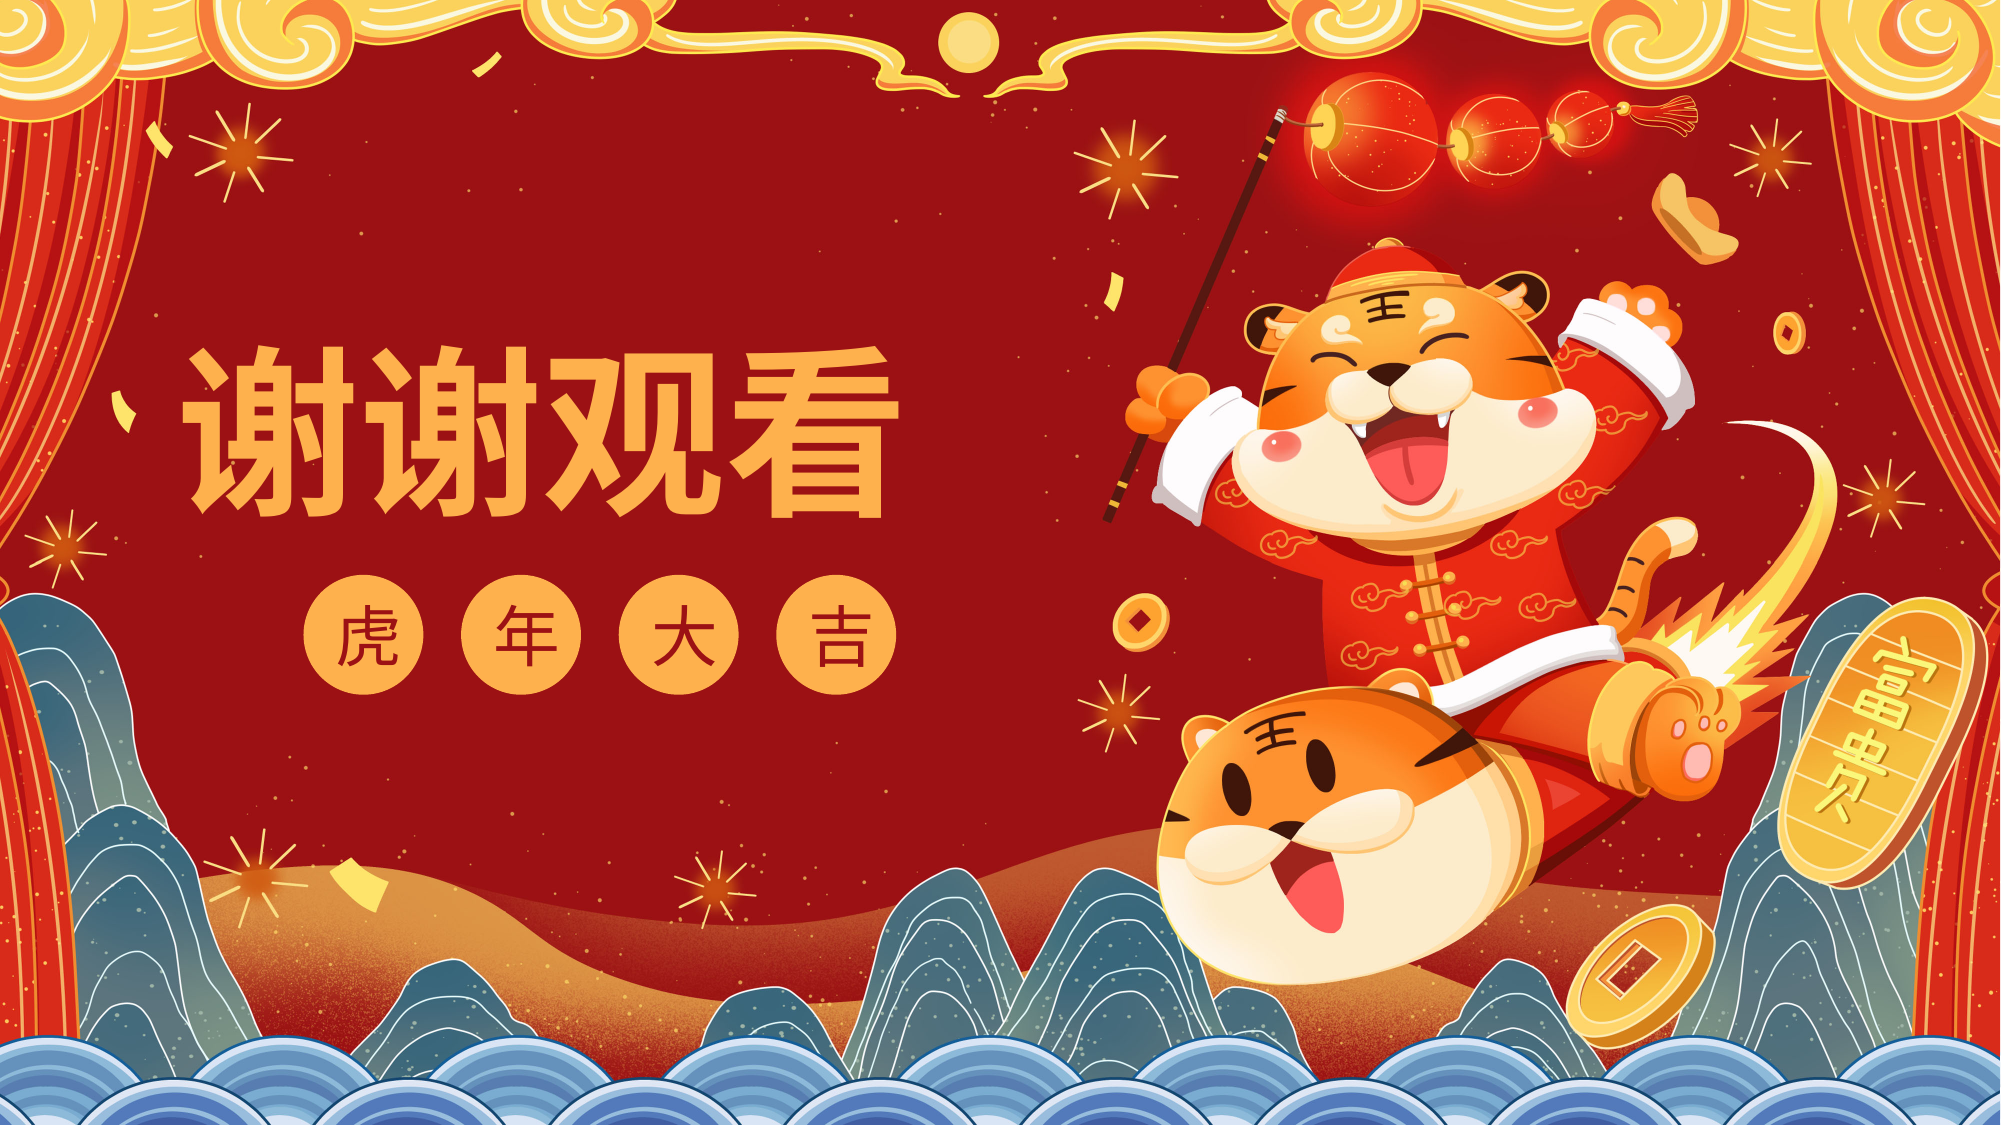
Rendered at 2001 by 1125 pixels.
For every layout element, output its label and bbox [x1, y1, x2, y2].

picture [0, 0, 2001, 1125]
text_box [303, 574, 897, 695]
